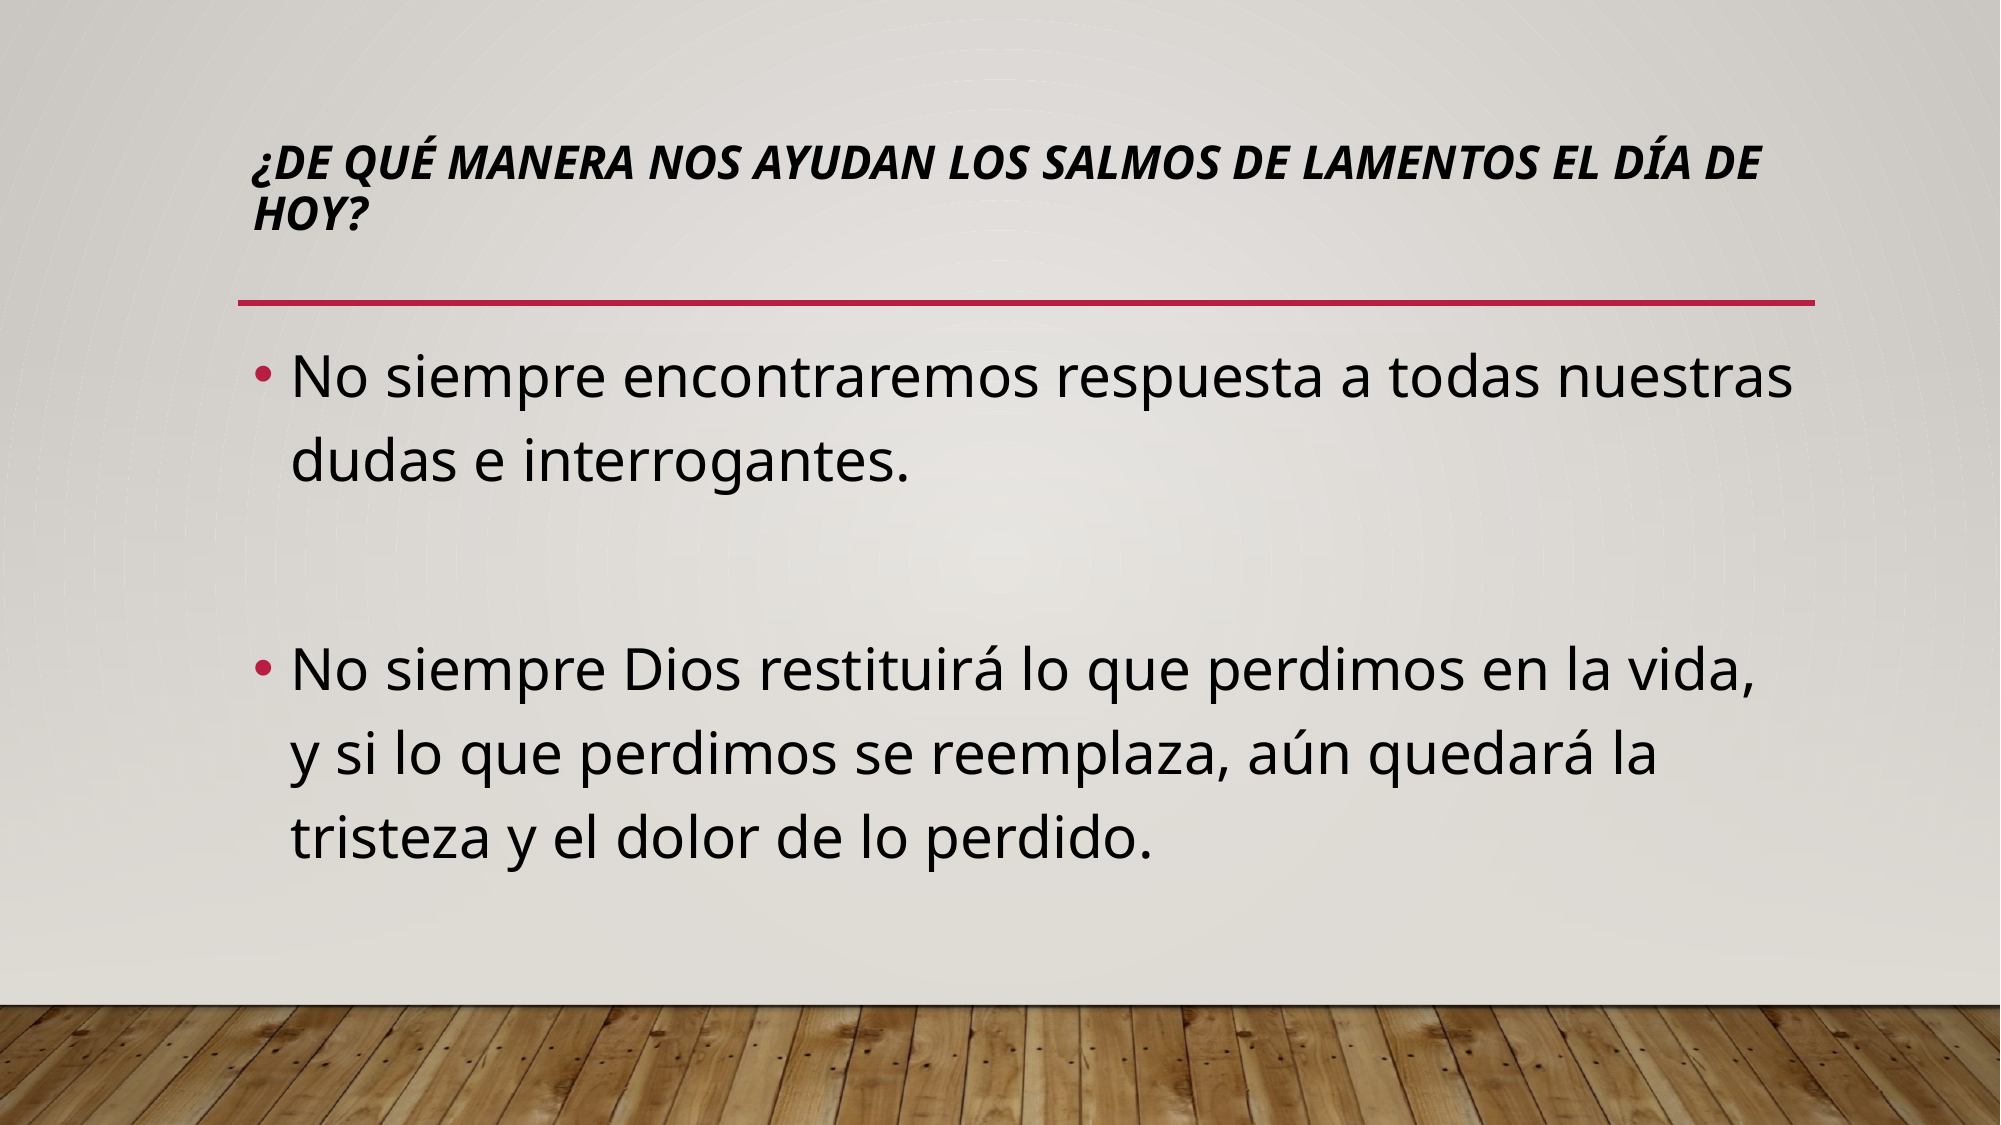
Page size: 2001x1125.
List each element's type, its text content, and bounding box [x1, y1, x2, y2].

list No siempre encontraremos respuesta a todas nuestras dudas e interrogantes. No siempre Dios restituirá lo que perdimos en la vida, y si lo que perdimos se reemplaza, aún quedará la tristeza y el dolor de lo perdido. [238, 317, 1814, 973]
title ¿De qué manera nos ayudan los salmos de lamentos el día de hoy? [238, 131, 1814, 305]
picture [0, 1005, 2000, 1125]
